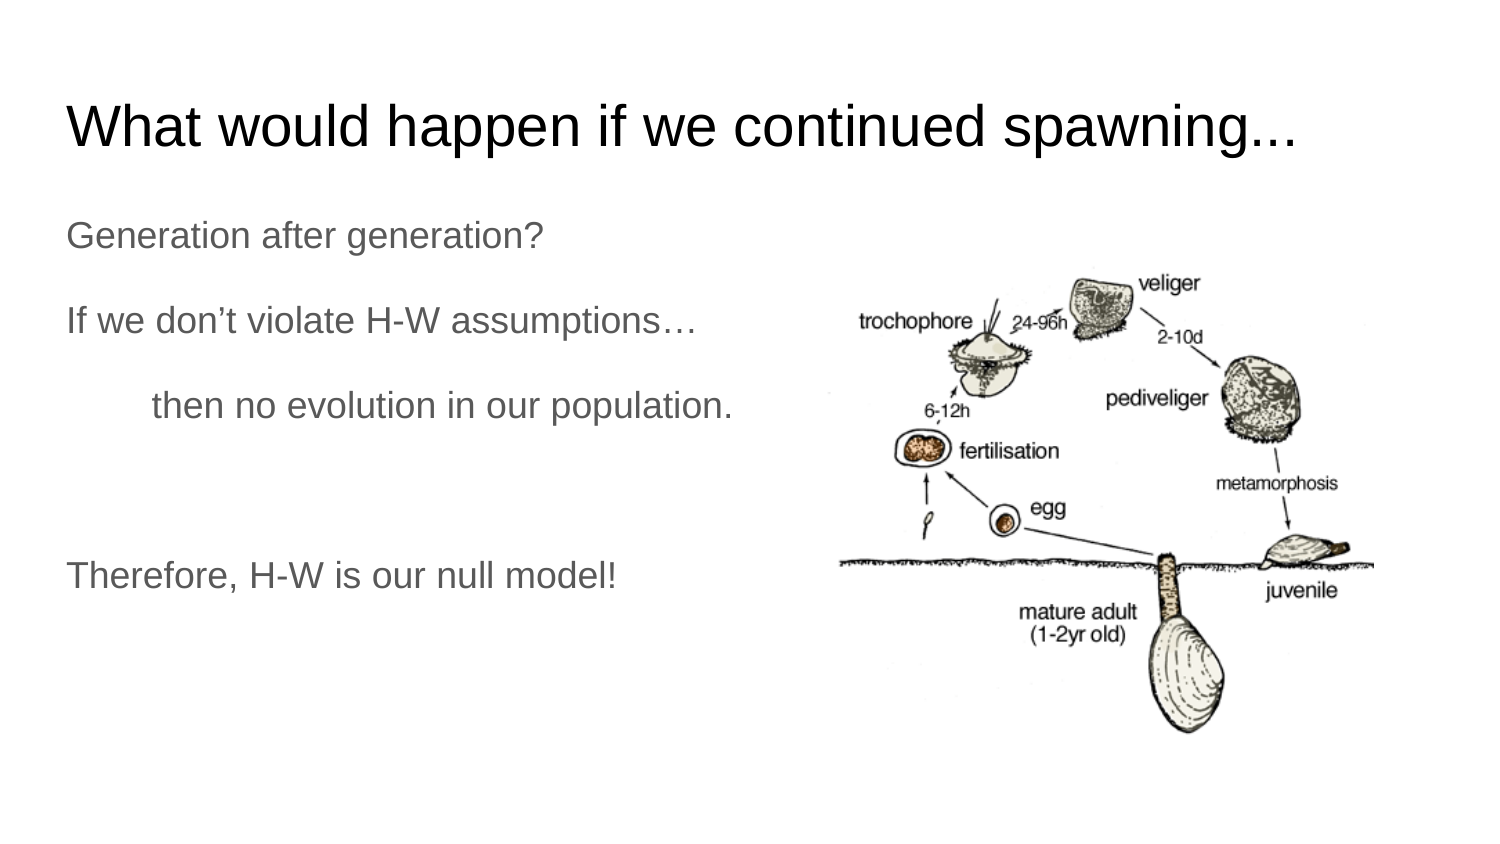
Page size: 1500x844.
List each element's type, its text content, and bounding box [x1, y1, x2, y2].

list Generation after generation? If we don’t violate H-W assumptions… then no evolution in our population. Therefore, H-W is our null model! [51, 189, 1449, 750]
picture [820, 251, 1374, 736]
title What would happen if we continued spawning... [51, 72, 1449, 167]
